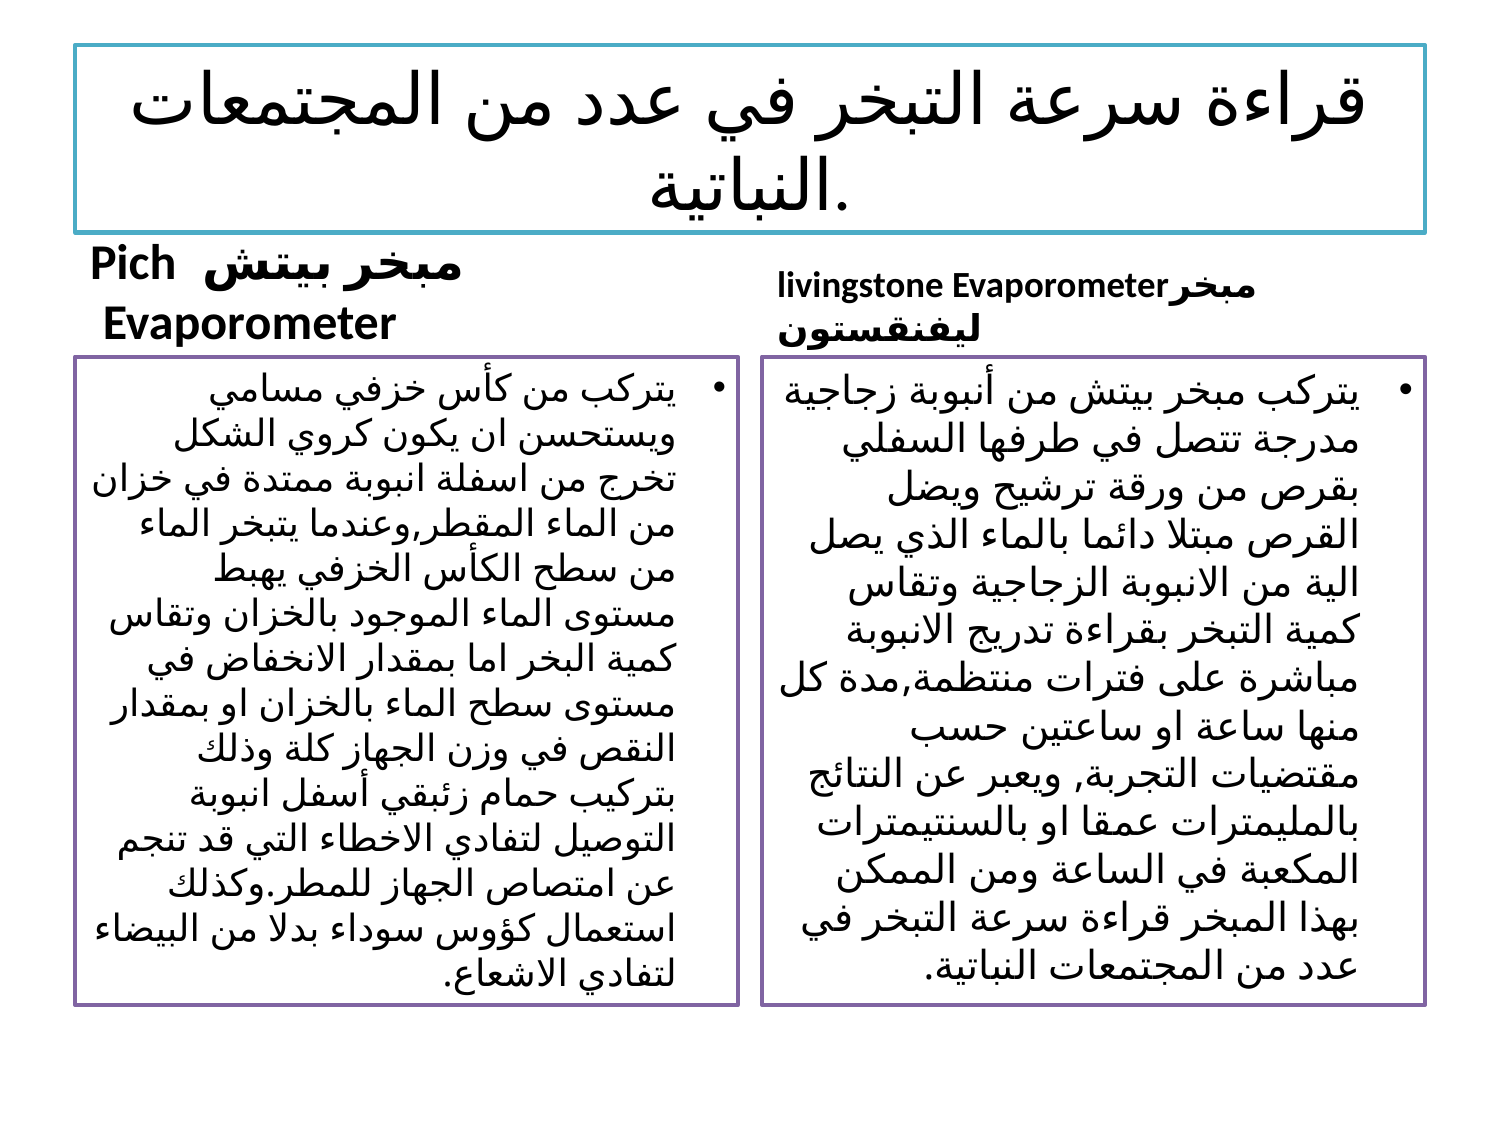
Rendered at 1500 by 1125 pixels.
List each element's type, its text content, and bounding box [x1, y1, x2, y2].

list يتركب مبخر بيتش من أنبوبة زجاجية مدرجة تتصل في طرفها السفلي بقرص من ورقة ترشيح ويضل القرص مبتلا دائما بالماء الذي يصل الية من الانبوبة الزجاجية وتقاس كمية التبخر بقراءة تدريج الانبوبة مباشرة على فترات منتظمة,مدة كل منها ساعة او ساعتين حسب مقتضيات التجربة, ويعبر عن النتائج بالمليمترات عمقا او بالسنتيمترات المكعبة في الساعة ومن الممكن بهذا المبخر قراءة سرعة التبخر في عدد من المجتمعات النباتية. [760, 355, 1427, 1007]
list livingstone Evaporometerمبخر ليفنقستون [761, 251, 1425, 355]
list يتركب من كأس خزفي مسامي ويستحسن ان يكون كروي الشكل تخرج من اسفلة انبوبة ممتدة في خزان من الماء المقطر,وعندما يتبخر الماء من سطح الكأس الخزفي يهبط مستوى الماء الموجود بالخزان وتقاس كمية البخر اما بمقدار الانخفاض في مستوى سطح الماء بالخزان او بمقدار النقص في وزن الجهاز كلة وذلك بتركيب حمام زئبقي أسفل انبوبة التوصيل لتفادي الاخطاء التي قد تنجم عن امتصاص الجهاز للمطر.وكذلك استعمال كؤوس سوداء بدلا من البيضاء لتفادي الاشعاع. [73, 355, 740, 1007]
title قراءة سرعة التبخر في عدد من المجتمعات النباتية. [73, 43, 1427, 235]
list مبخر بيتش Pich Evaporometer [75, 251, 738, 355]
